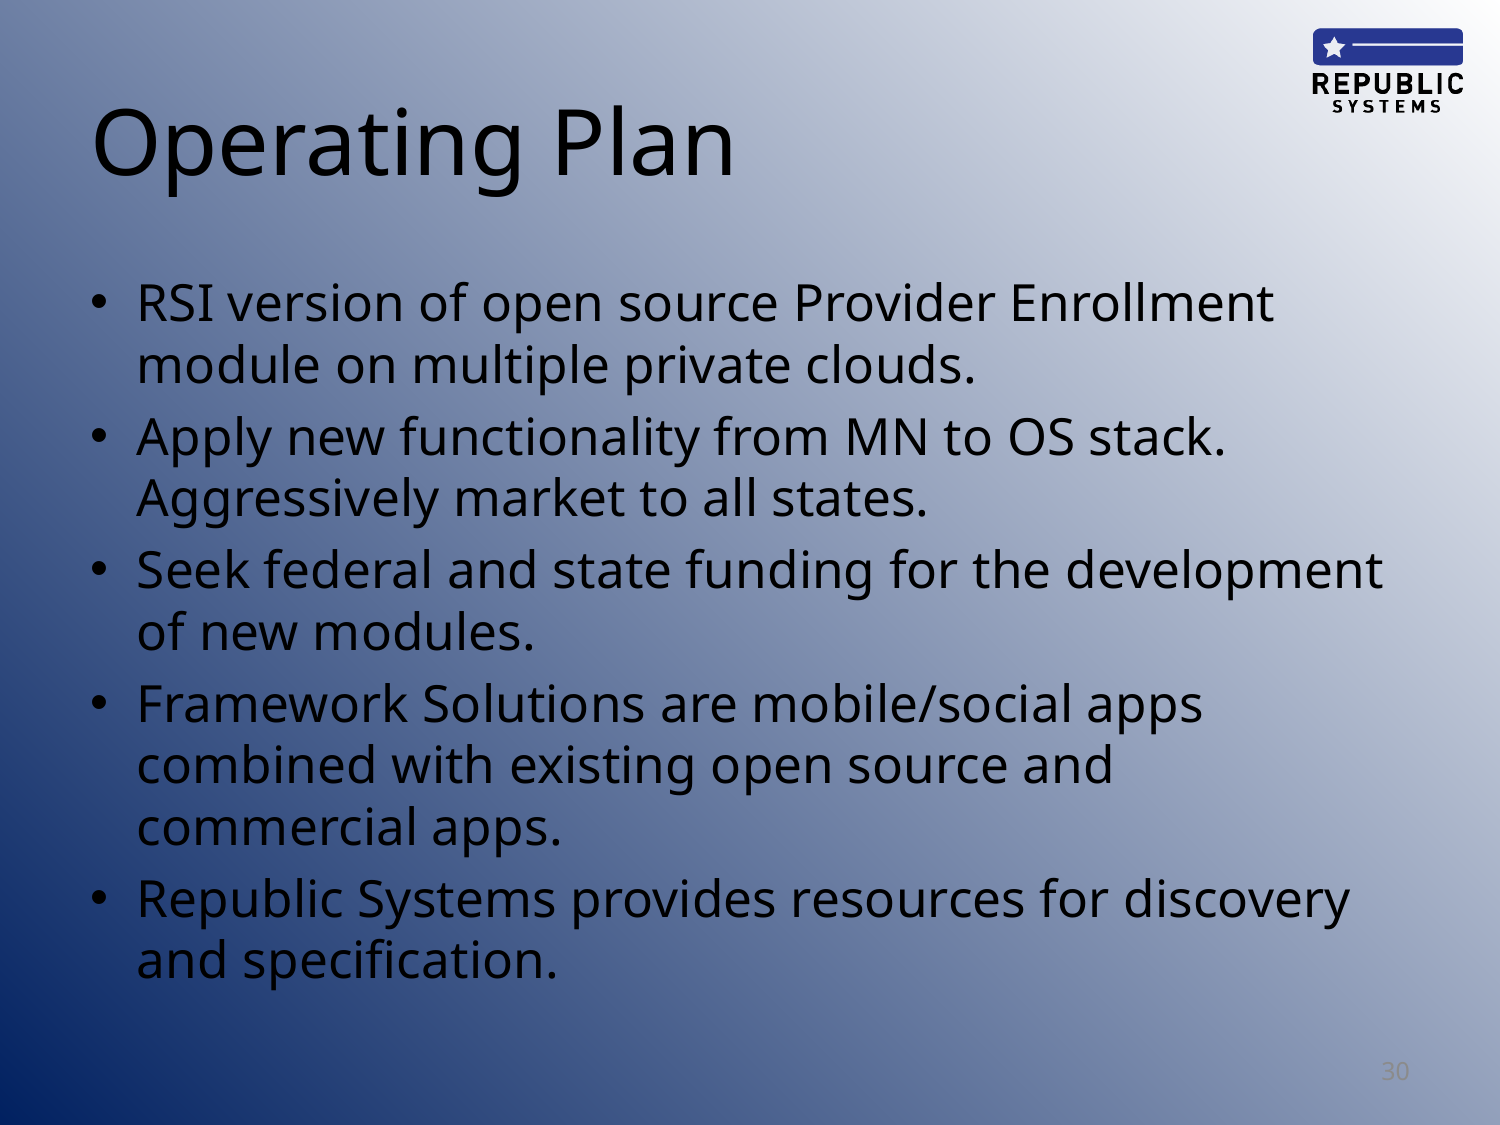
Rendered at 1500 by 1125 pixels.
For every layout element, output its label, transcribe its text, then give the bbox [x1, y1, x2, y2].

slide_number 30 [1074, 1042, 1425, 1103]
picture [1312, 28, 1463, 113]
title Operating Plan [75, 45, 1275, 233]
list RSI version of open source Provider Enrollment module on multiple private clouds. Apply new functionality from MN to OS stack. Aggressively market to all states. Seek federal and state funding for the development of new modules. Framework Solutions are mobile/social apps combined with existing open source and commercial apps. Republic Systems provides resources for discovery and specification. [75, 262, 1425, 1005]
